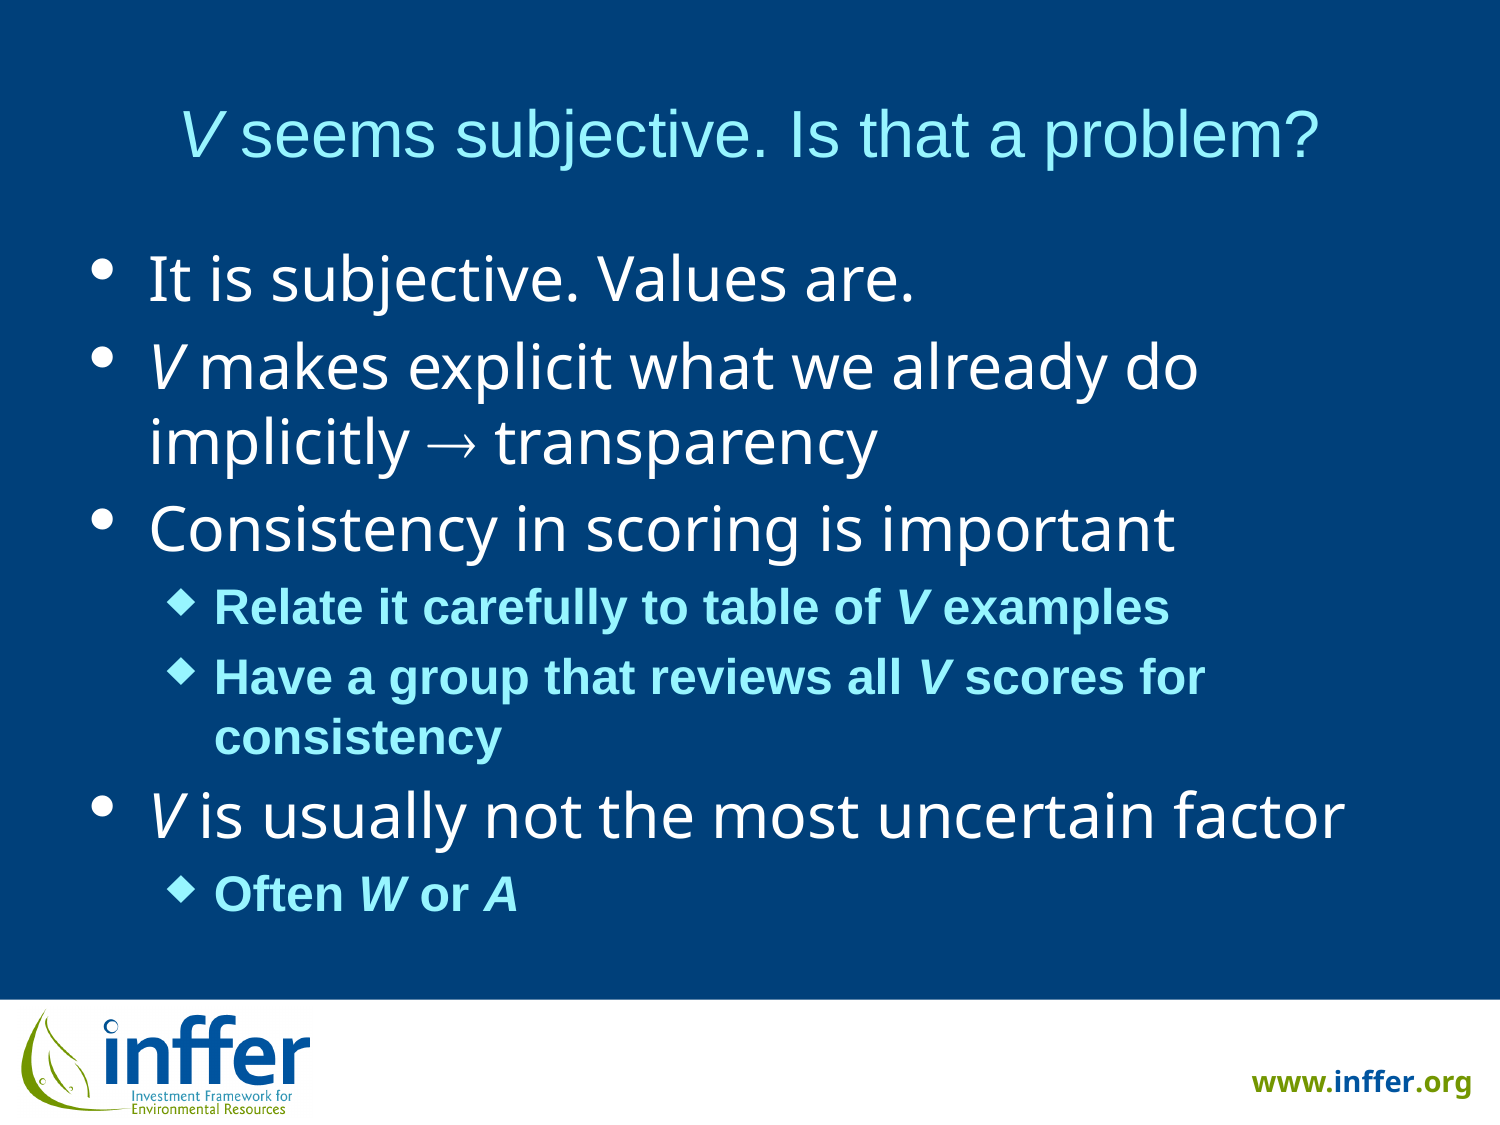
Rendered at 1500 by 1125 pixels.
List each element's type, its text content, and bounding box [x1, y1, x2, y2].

list It is subjective. Values are. V makes explicit what we already do implicitly  transparency Consistency in scoring is important Relate it carefully to table of V examples Have a group that reviews all V scores for consistency V is usually not the most uncertain factor Often W or A [76, 231, 1428, 1000]
title V seems subjective. Is that a problem? [74, 37, 1426, 226]
picture [17, 1006, 313, 1118]
